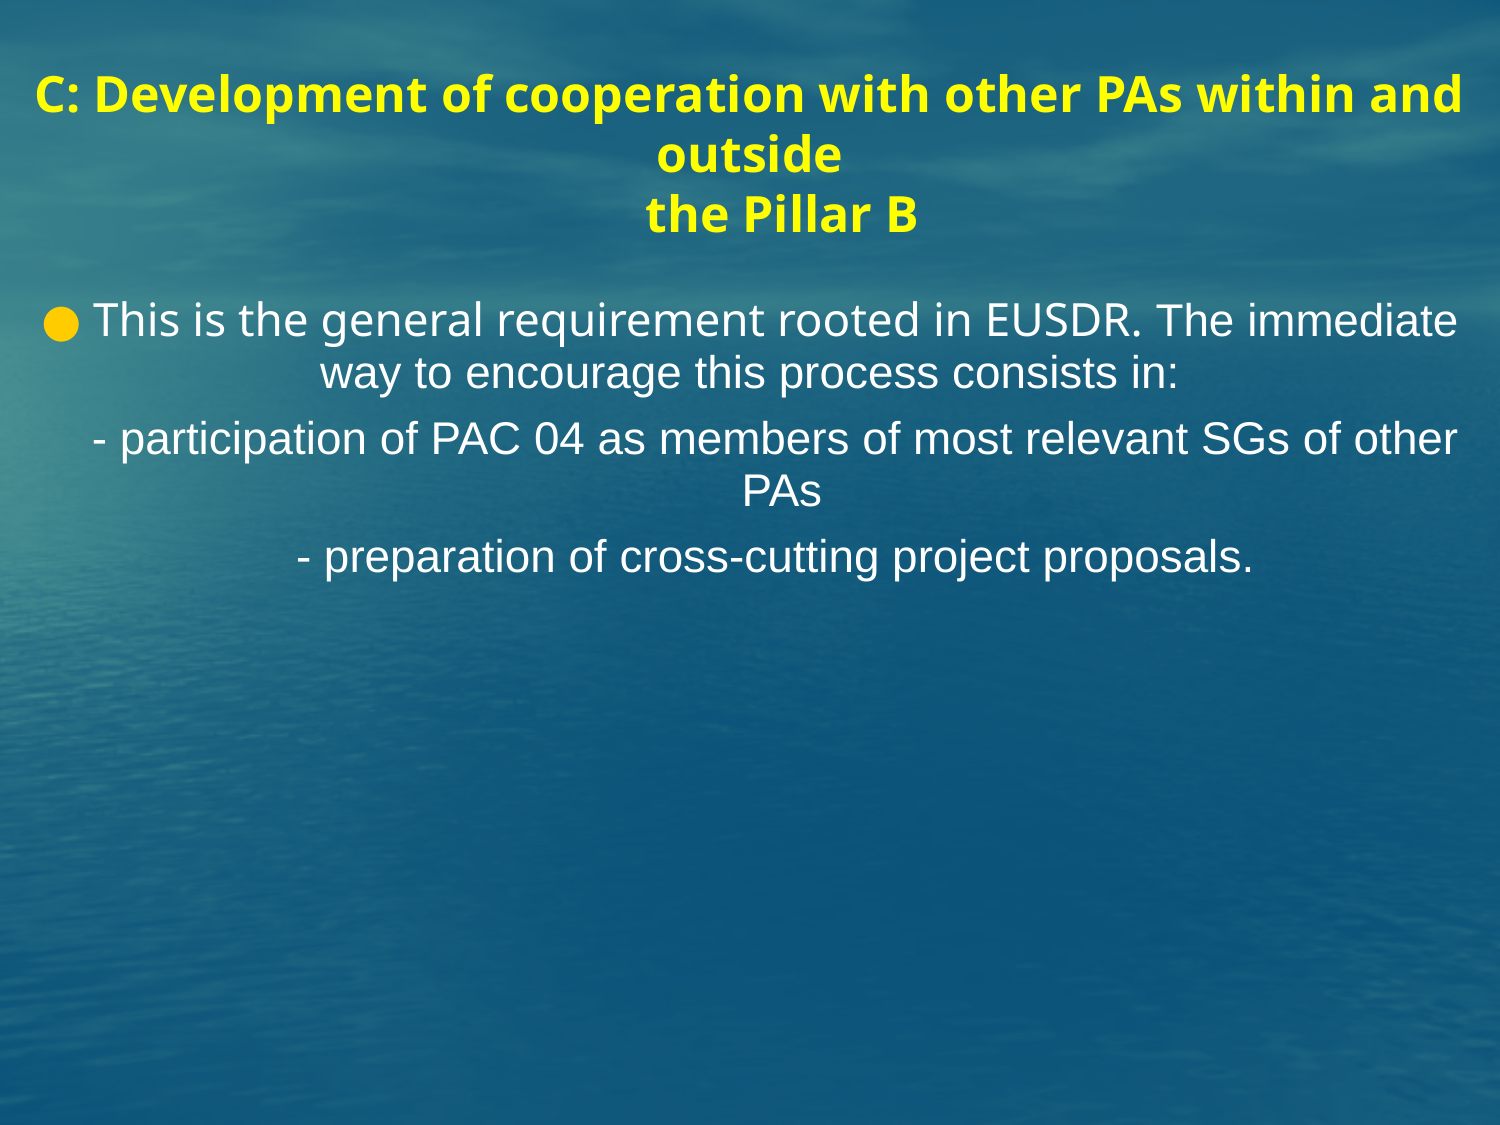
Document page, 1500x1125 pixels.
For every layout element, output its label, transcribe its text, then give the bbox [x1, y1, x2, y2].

subtitle C: Development of cooperation with other PAs within and outside the Pillar B ● This is the general requirement rooted in EUSDR. The immediate way to encourage this process consists in: - participation of PAC 04 as members of most relevant SGs of other PAs - preparation of cross-cutting project proposals. [0, 0, 1500, 1125]
